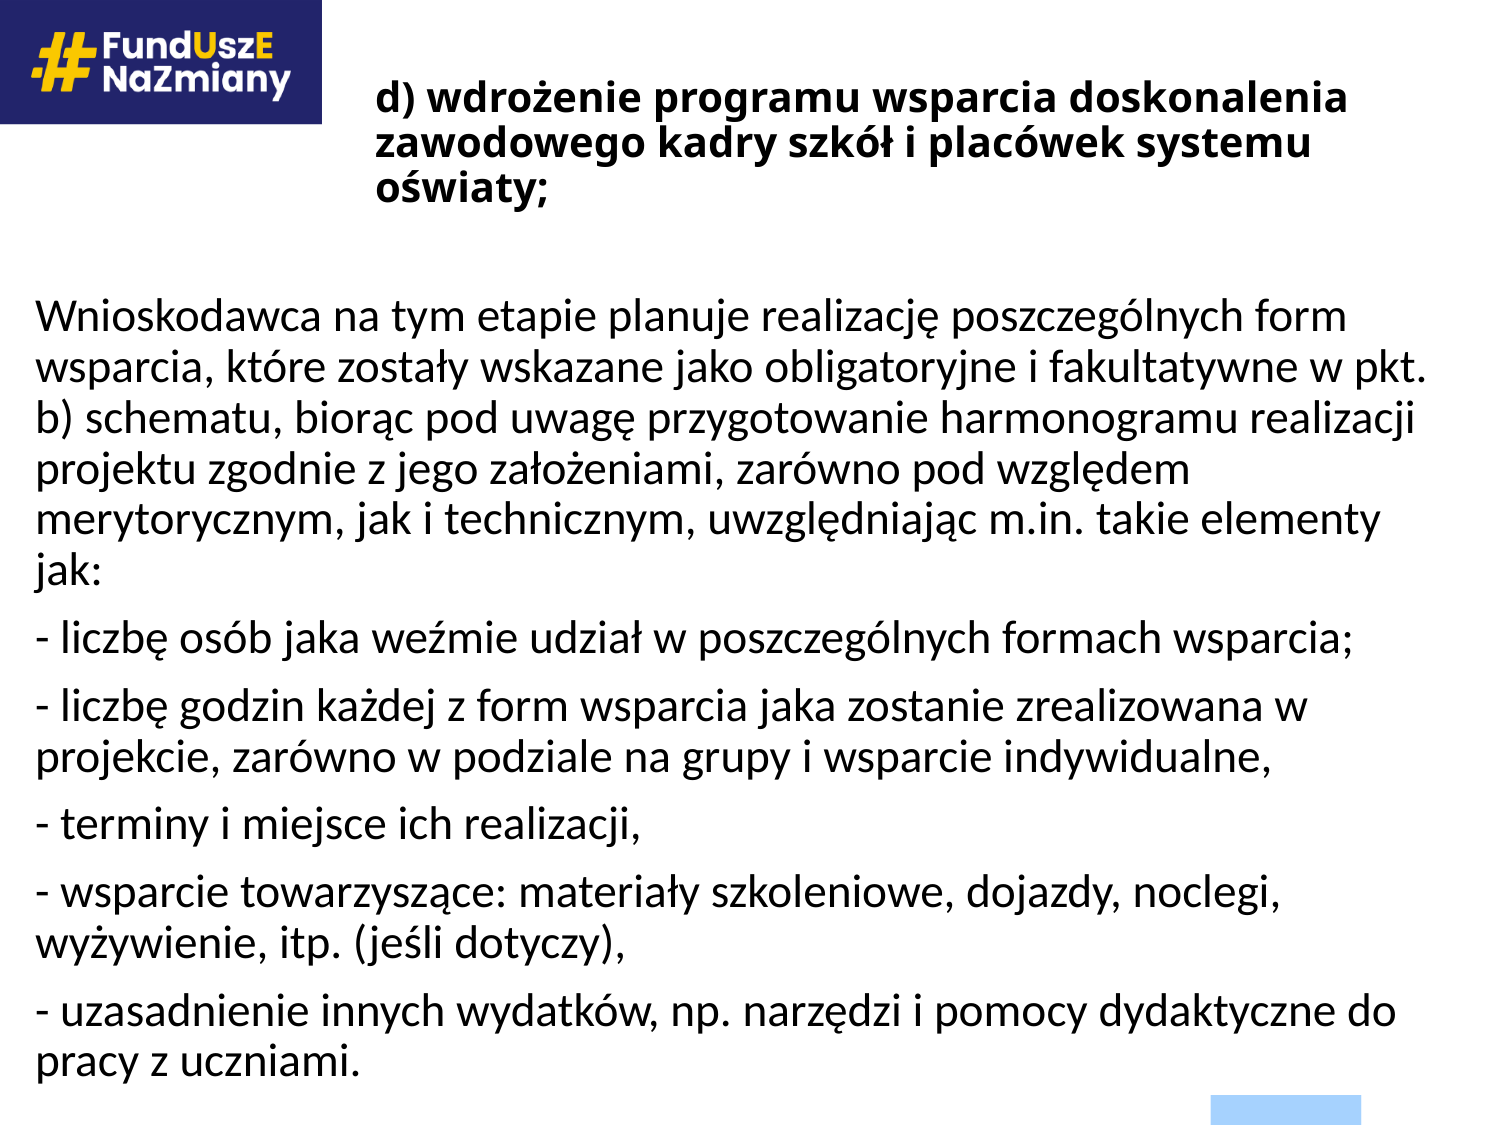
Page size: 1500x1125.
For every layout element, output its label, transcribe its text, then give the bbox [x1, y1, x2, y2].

picture [0, 0, 1500, 1125]
title d) wdrożenie programu wsparcia doskonalenia zawodowego kadry szkół i placówek systemu oświaty; [360, 54, 1412, 234]
list Wnioskodawca na tym etapie planuje realizację poszczególnych form wsparcia, które zostały wskazane jako obligatoryjne i fakultatywne w pkt. b) schematu, biorąc pod uwagę przygotowanie harmonogramu realizacji projektu zgodnie z jego założeniami, zarówno pod względem merytorycznym, jak i technicznym, uwzględniając m.in. takie elementy jak: - liczbę osób jaka weźmie udział w poszczególnych formach wsparcia; - liczbę godzin każdej z form wsparcia jaka zostanie zrealizowana w projekcie, zarówno w podziale na grupy i wsparcie indywidualne, - terminy i miejsce ich realizacji, - wsparcie towarzyszące: materiały szkoleniowe, dojazdy, noclegi, wyżywienie, itp. (jeśli dotyczy), - uzasadnienie innych wydatków, np. narzędzi i pomocy dydaktyczne do pracy z uczniami. [20, 283, 1473, 1103]
